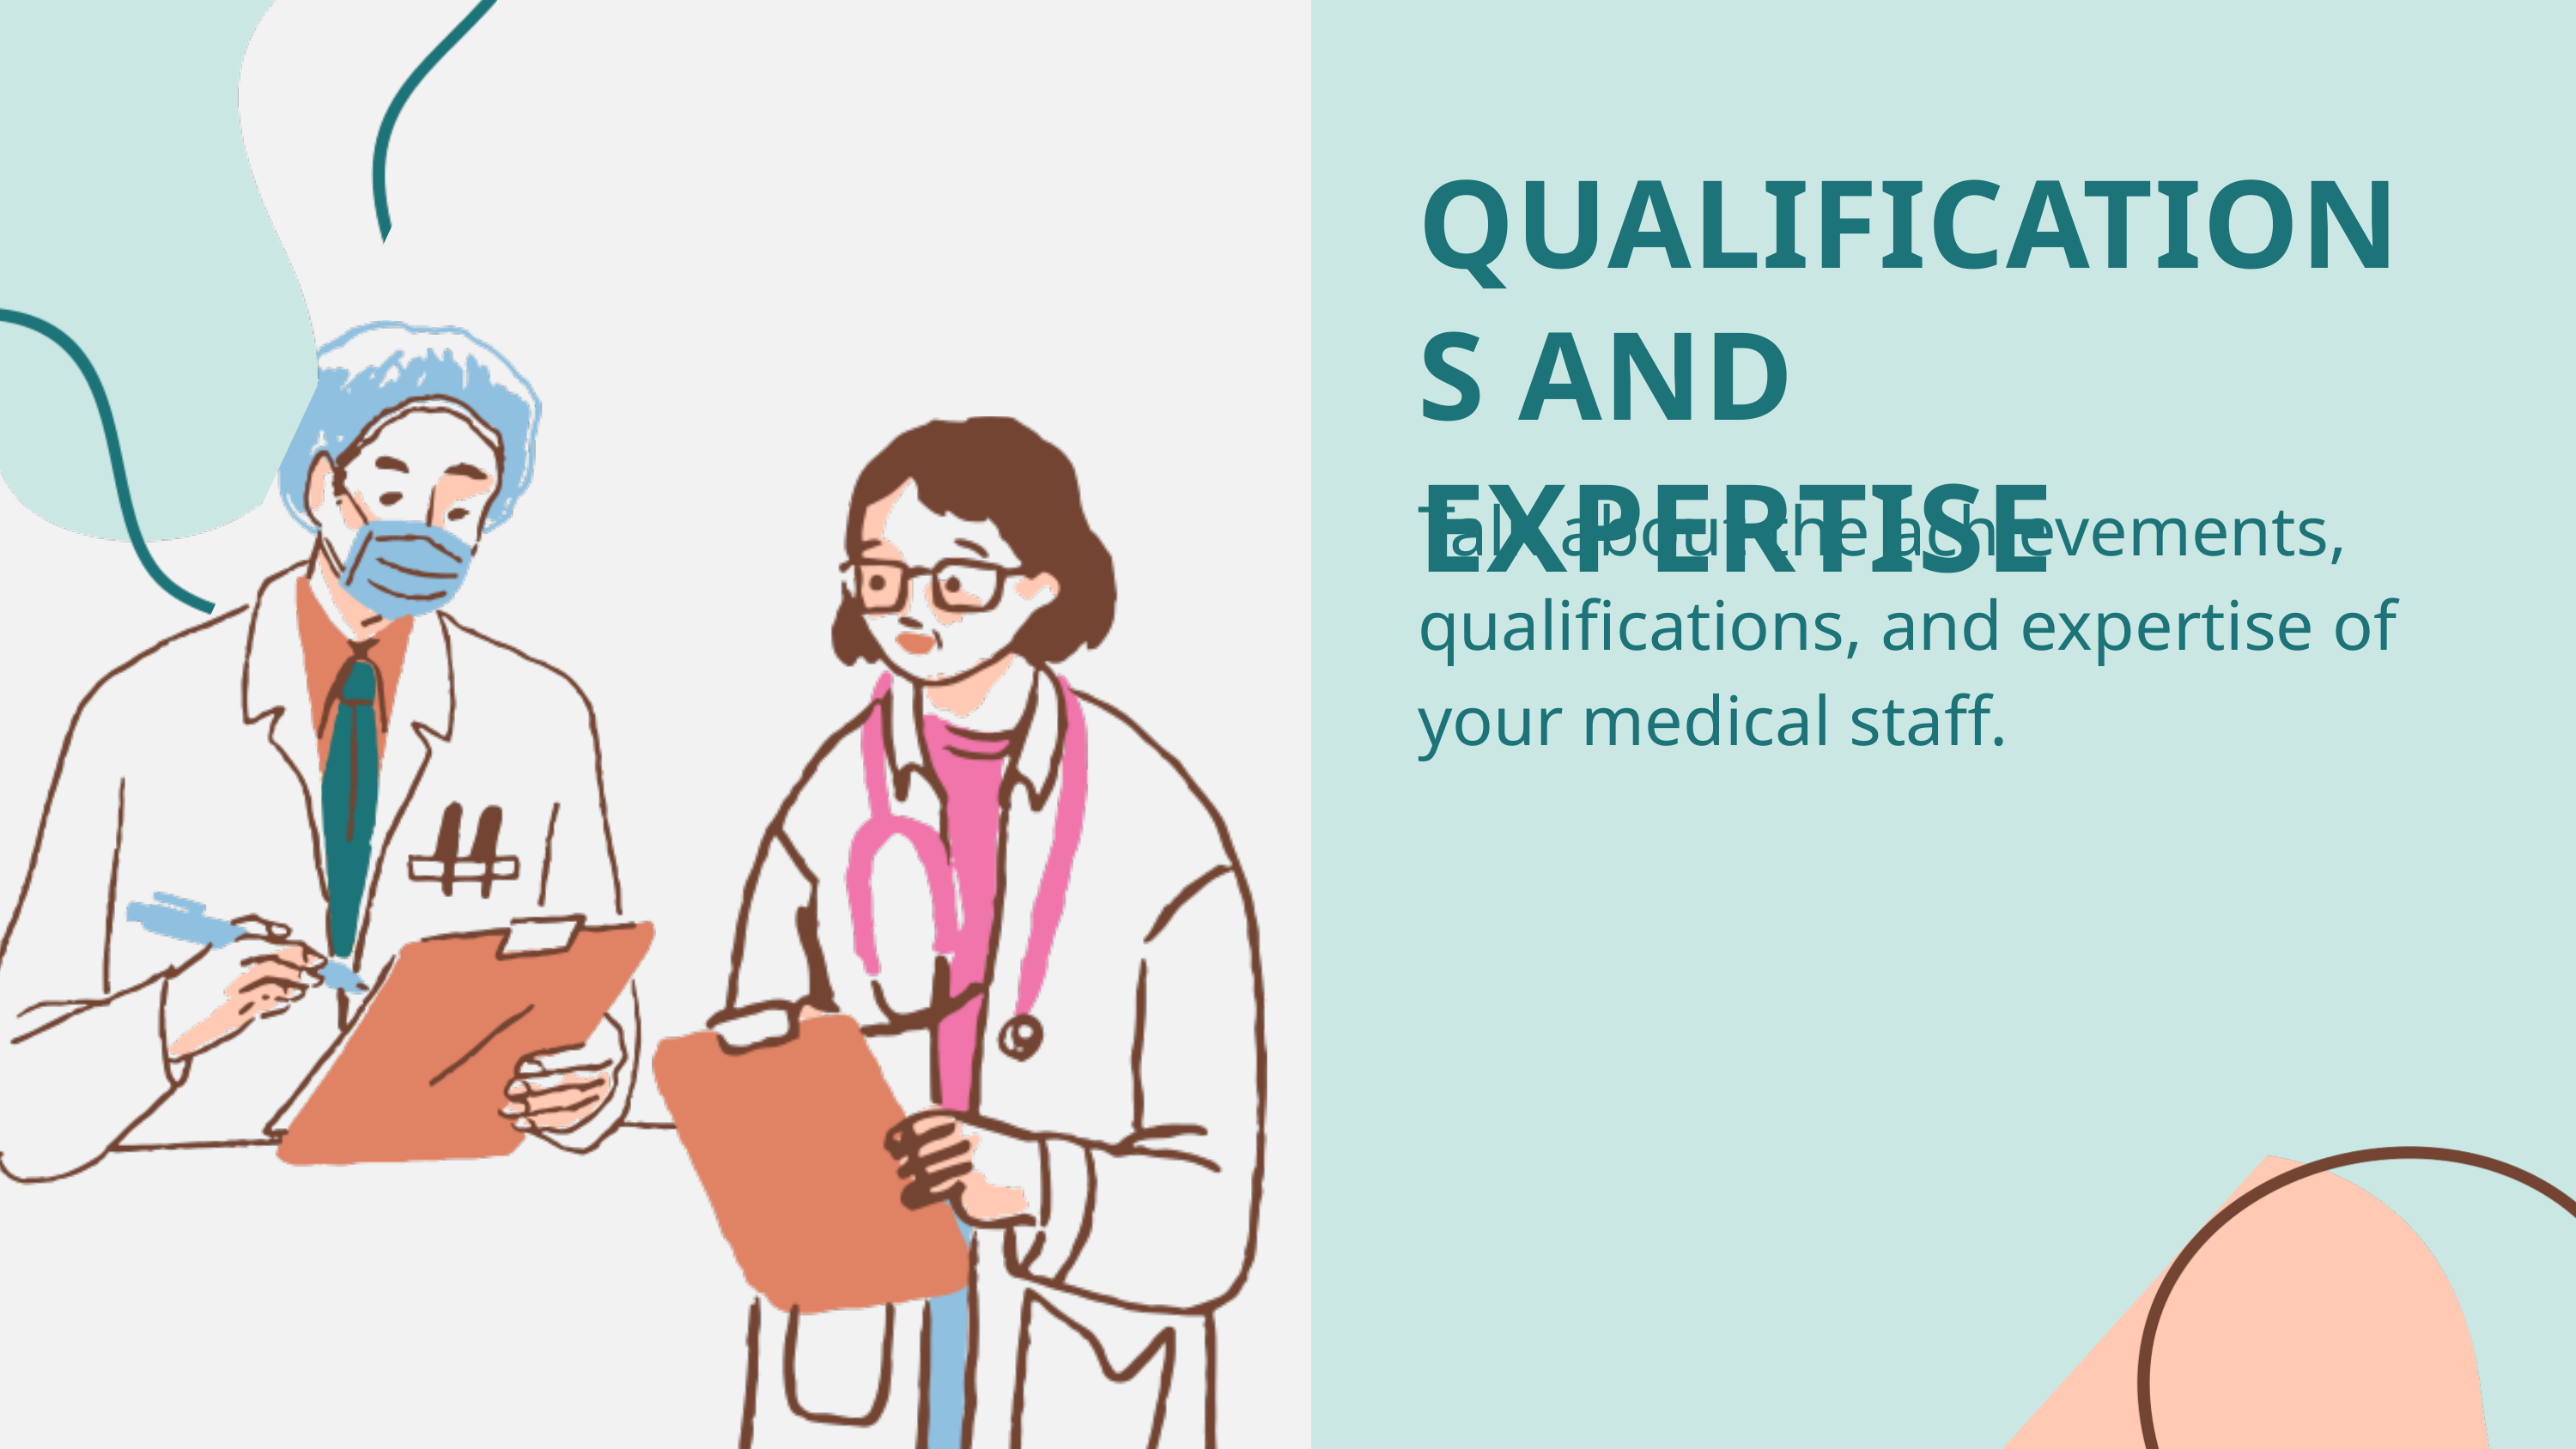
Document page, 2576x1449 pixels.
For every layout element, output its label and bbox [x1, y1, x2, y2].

text_box [1310, 0, 2576, 1449]
text_box [0, 320, 836, 1185]
text_box [651, 416, 1267, 1449]
text_box [0, 0, 498, 631]
